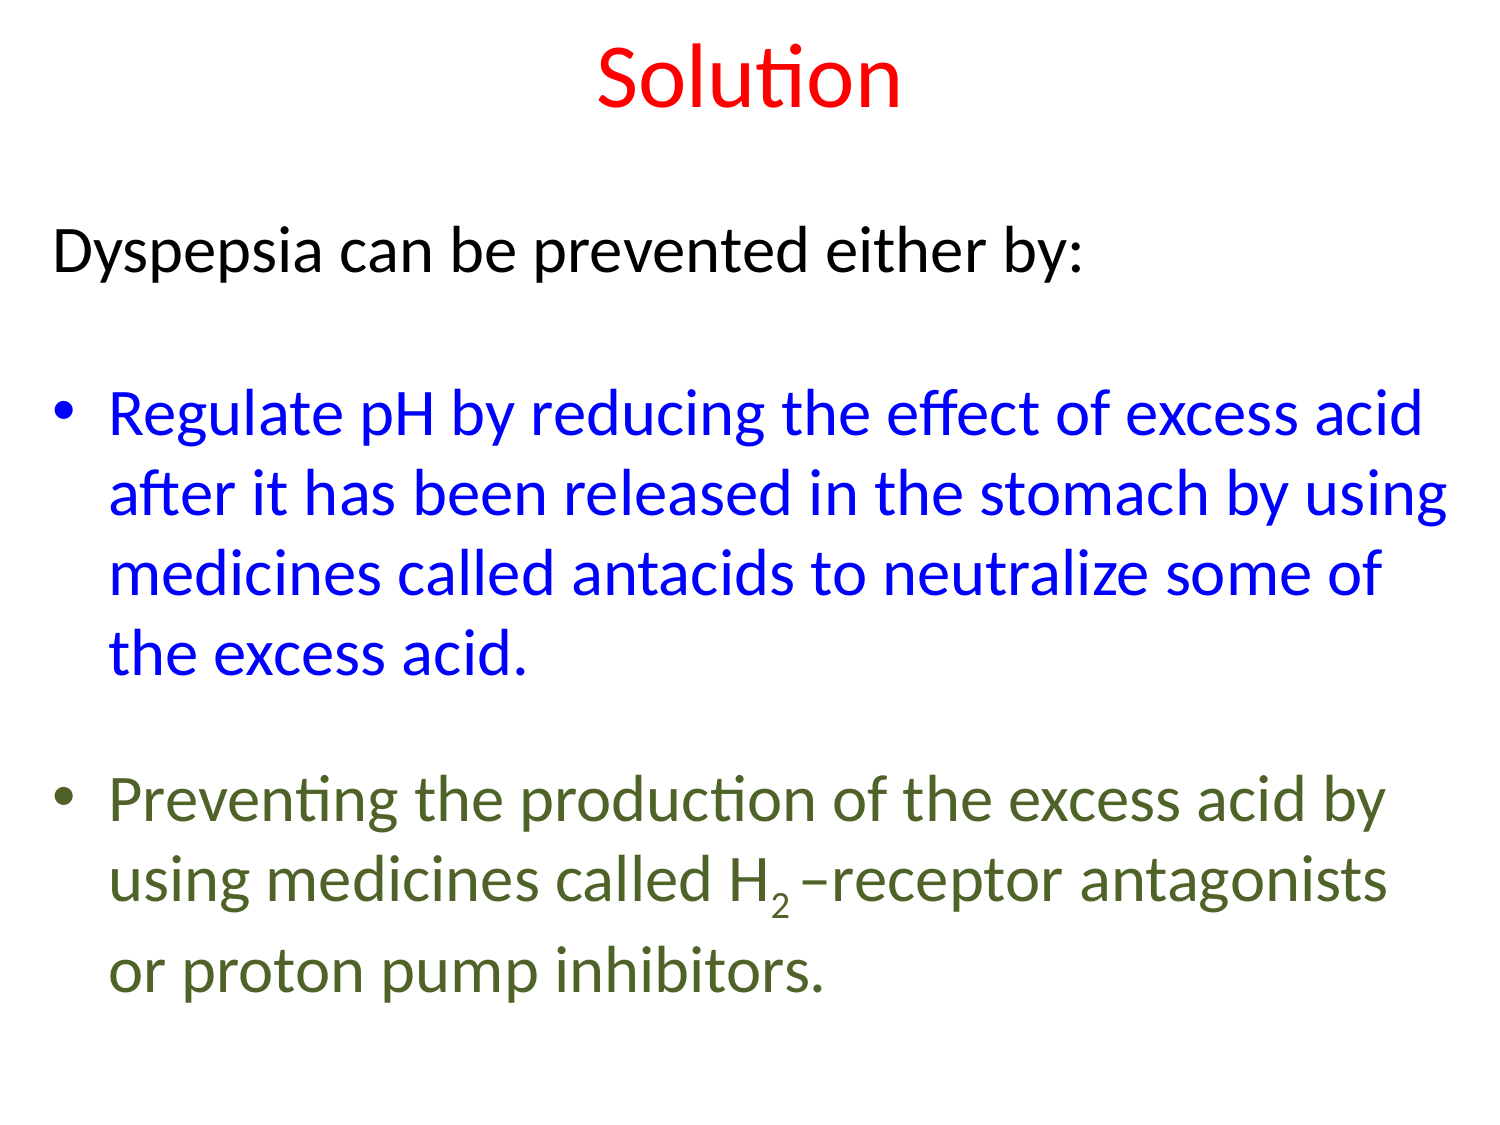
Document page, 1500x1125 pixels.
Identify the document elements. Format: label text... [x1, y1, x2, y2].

title Solution [0, 0, 1500, 165]
list Dyspepsia can be prevented either by: Regulate pH by reducing the effect of excess acid after it has been released in the stomach by using medicines called antacids to neutralize some of the excess acid. Preventing the production of the excess acid by using medicines called H2 –receptor antagonists or proton pump inhibitors. [37, 197, 1468, 1079]
